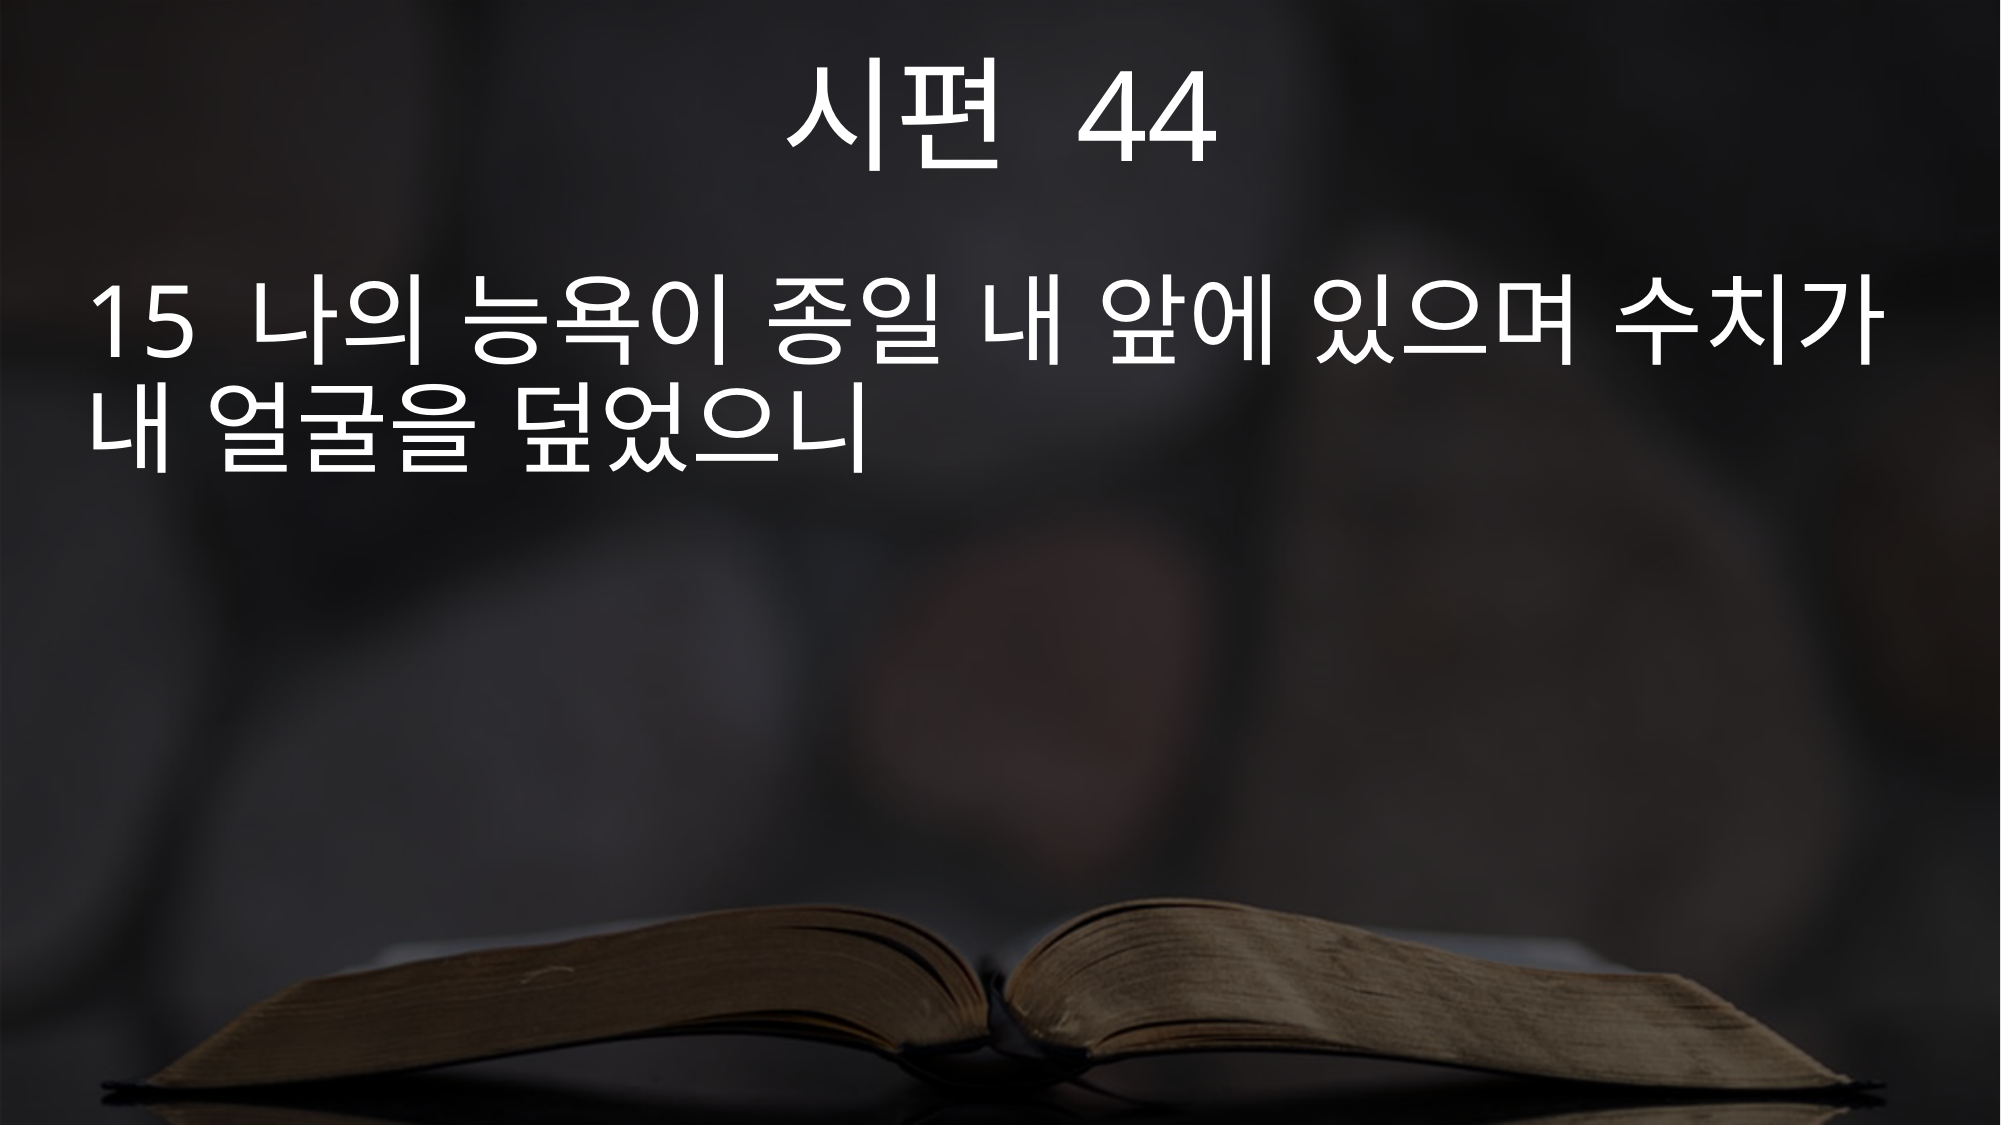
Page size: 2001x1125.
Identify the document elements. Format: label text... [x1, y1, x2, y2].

picture [0, 0, 2001, 1125]
list 15 나의 능욕이 종일 내 앞에 있으며 수치가 내 얼굴을 덮었으니 [69, 263, 1953, 423]
footer 시편 44 [0, 32, 2000, 192]
